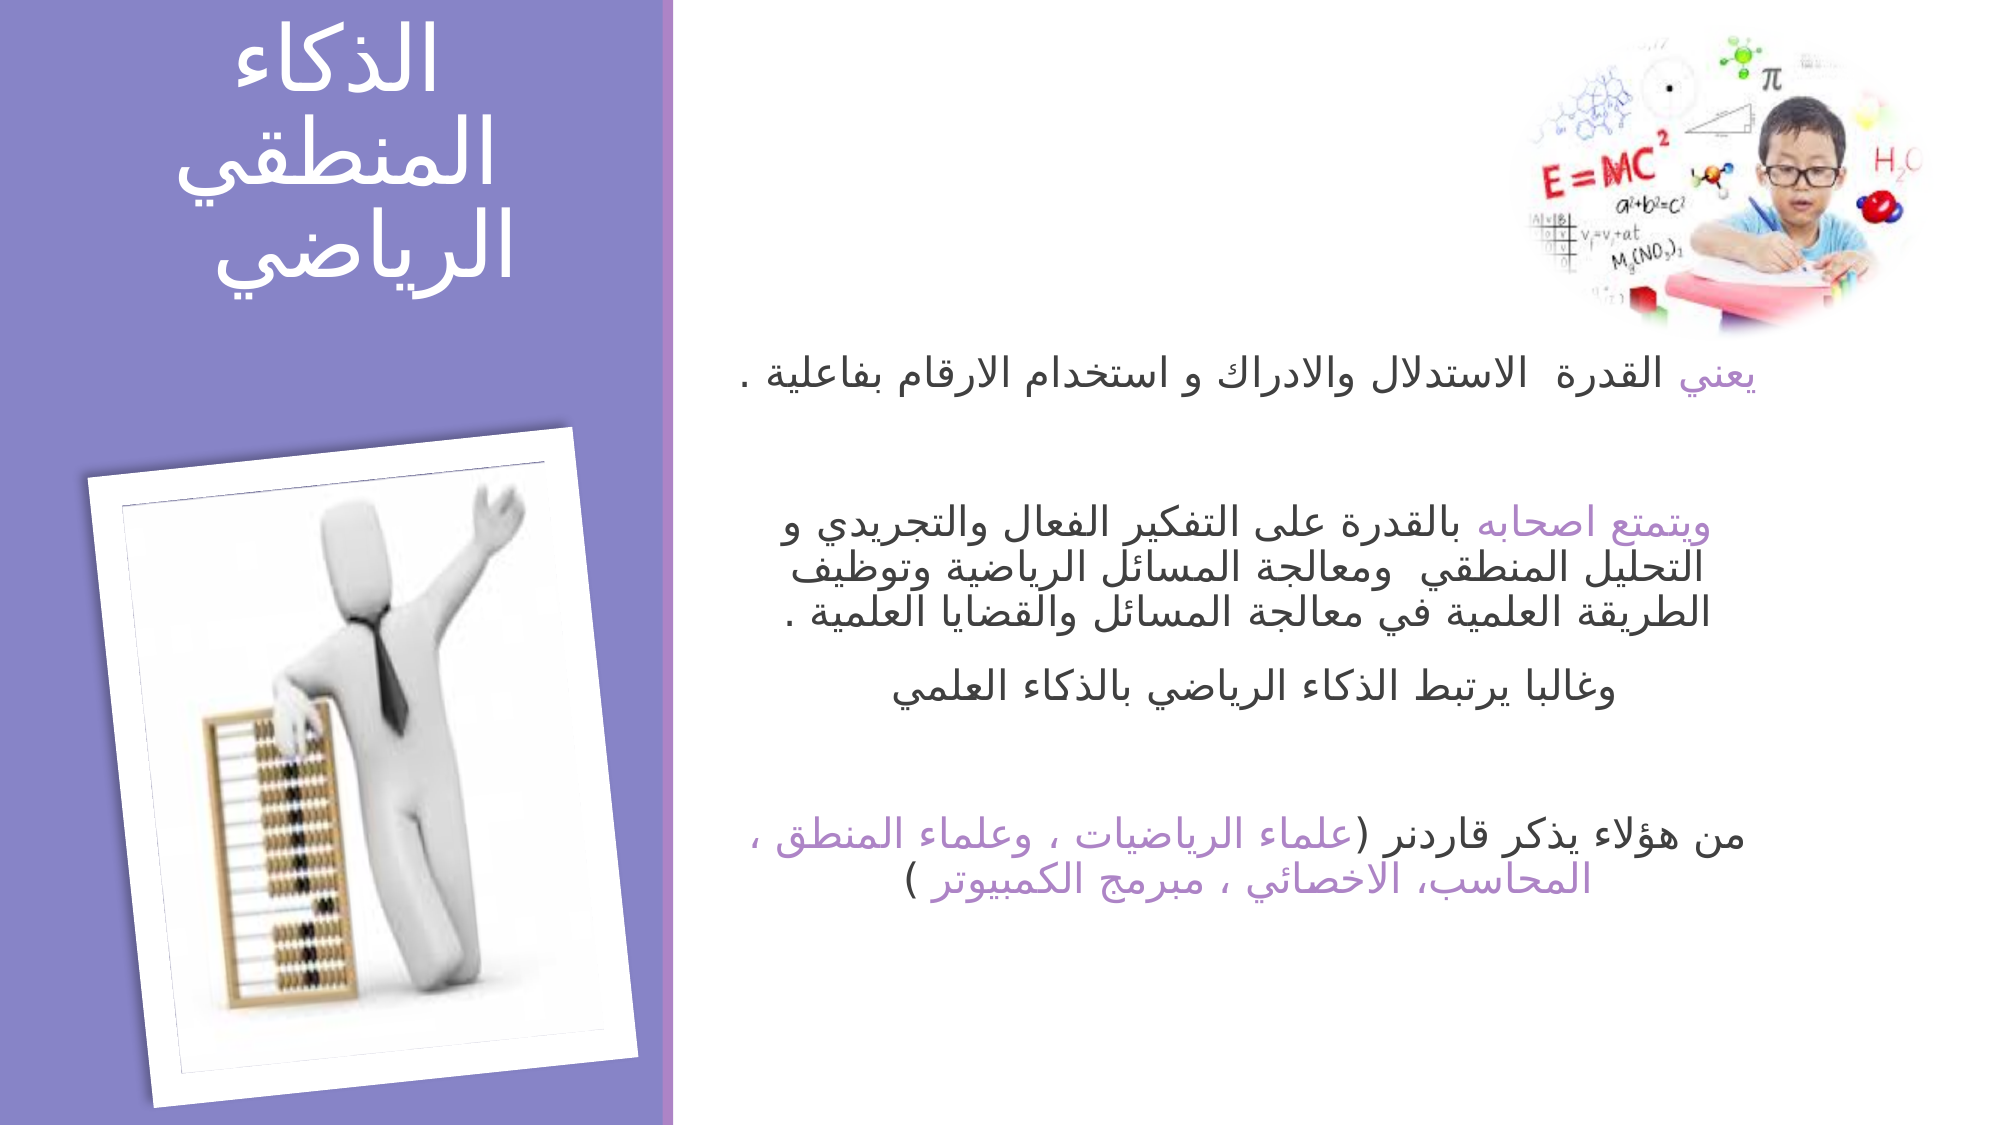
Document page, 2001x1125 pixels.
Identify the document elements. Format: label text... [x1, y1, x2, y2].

picture [1505, 23, 1937, 344]
picture [123, 463, 603, 1073]
list يعني القدرة الاستدلال والادراك و استخدام الارقام بفاعلية . ويتمتع اصحابه بالقدرة على التفكير الفعال والتجريدي و التحليل المنطقي ومعالجة المسائل الرياضية وتوظيف الطريقة العلمية في معالجة المسائل والقضايا العلمية . وغالبا يرتبط الذكاء الرياضي بالذكاء العلمي من هؤلاء يذكر قاردنر (علماء الرياضيات ، وعلماء المنطق ، المحاسب، الاخصائي ، مبرمج الكمبيوتر ) [723, 190, 1789, 1054]
title الذكاء المنطقي الرياضي [75, 171, 600, 305]
